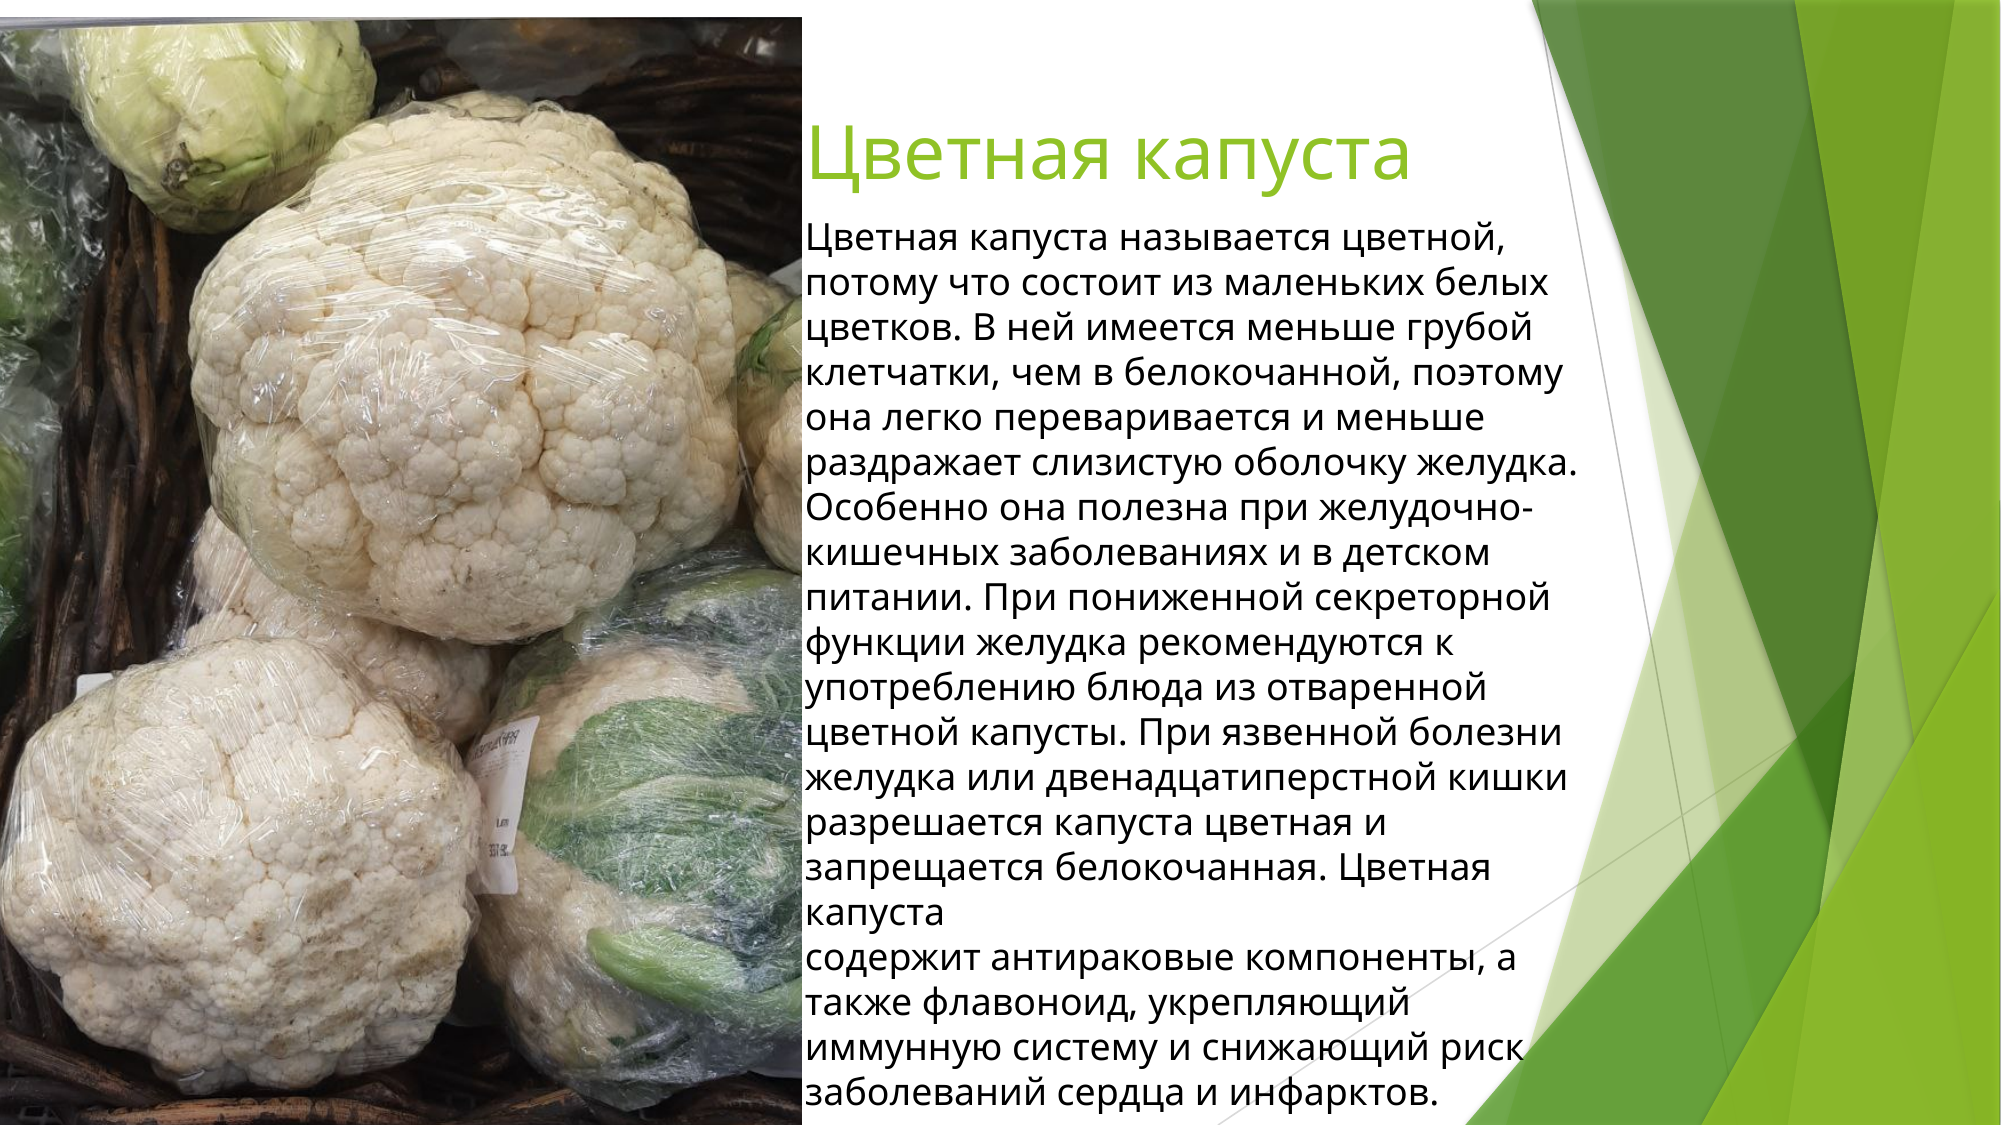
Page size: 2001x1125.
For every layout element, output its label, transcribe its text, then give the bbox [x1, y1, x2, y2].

text_box Цветная капуста называется цветной, потому что состоит из маленьких белых цветков. В ней имеется меньше грубой клетчатки, чем в белокочанной, поэтому она легко переваривается и меньше раздражает слизистую оболочку желудка. Особенно она полезна при желудочно-кишечных заболеваниях и в детском питании. При пониженной секреторной функции желудка рекомендуются к употреблению блюда из отваренной цветной капусты. При язвенной болезни желудка или двенадцатиперстной кишки разрешается капуста цветная и запрещается белокочанная. Цветная капуста содержит антираковые компоненты, а также флавоноид, укрепляющий иммунную систему и снижающий риск заболеваний сердца и инфарктов. [815, 205, 1602, 1120]
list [0, 16, 812, 1125]
title Цветная капуста [815, 96, 2000, 314]
